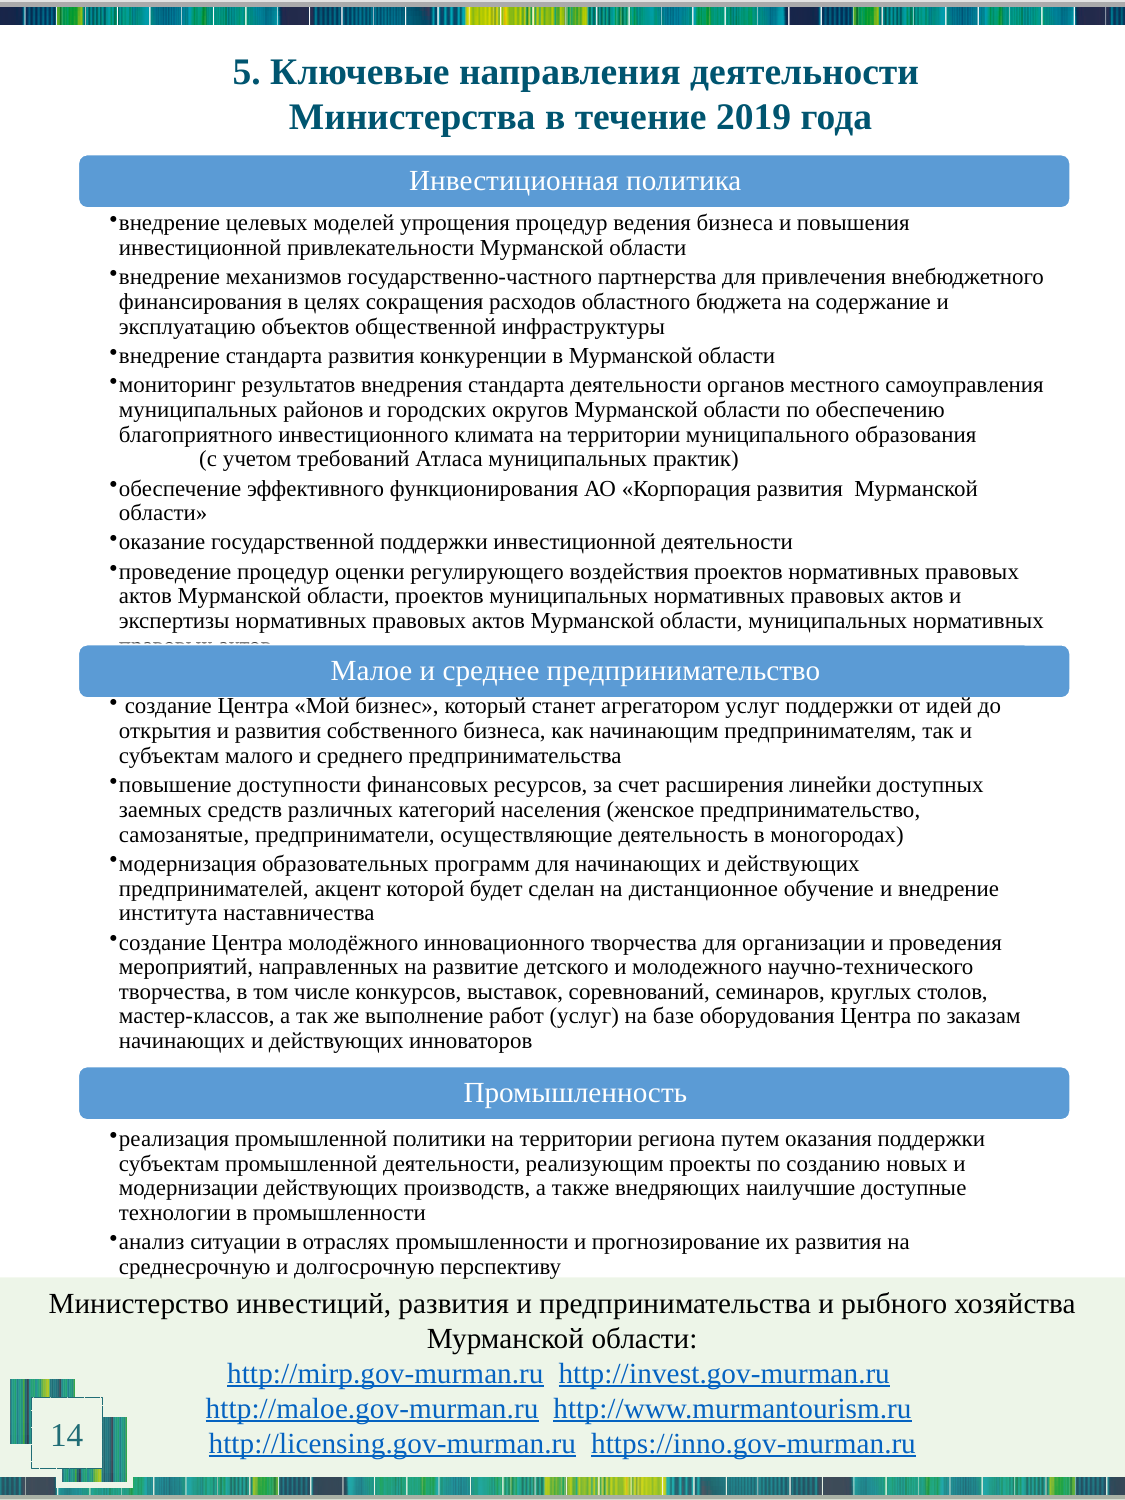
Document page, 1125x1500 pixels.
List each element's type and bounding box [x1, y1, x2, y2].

text_box [0, 0, 1125, 1500]
text_box [78, 128, 1071, 1360]
